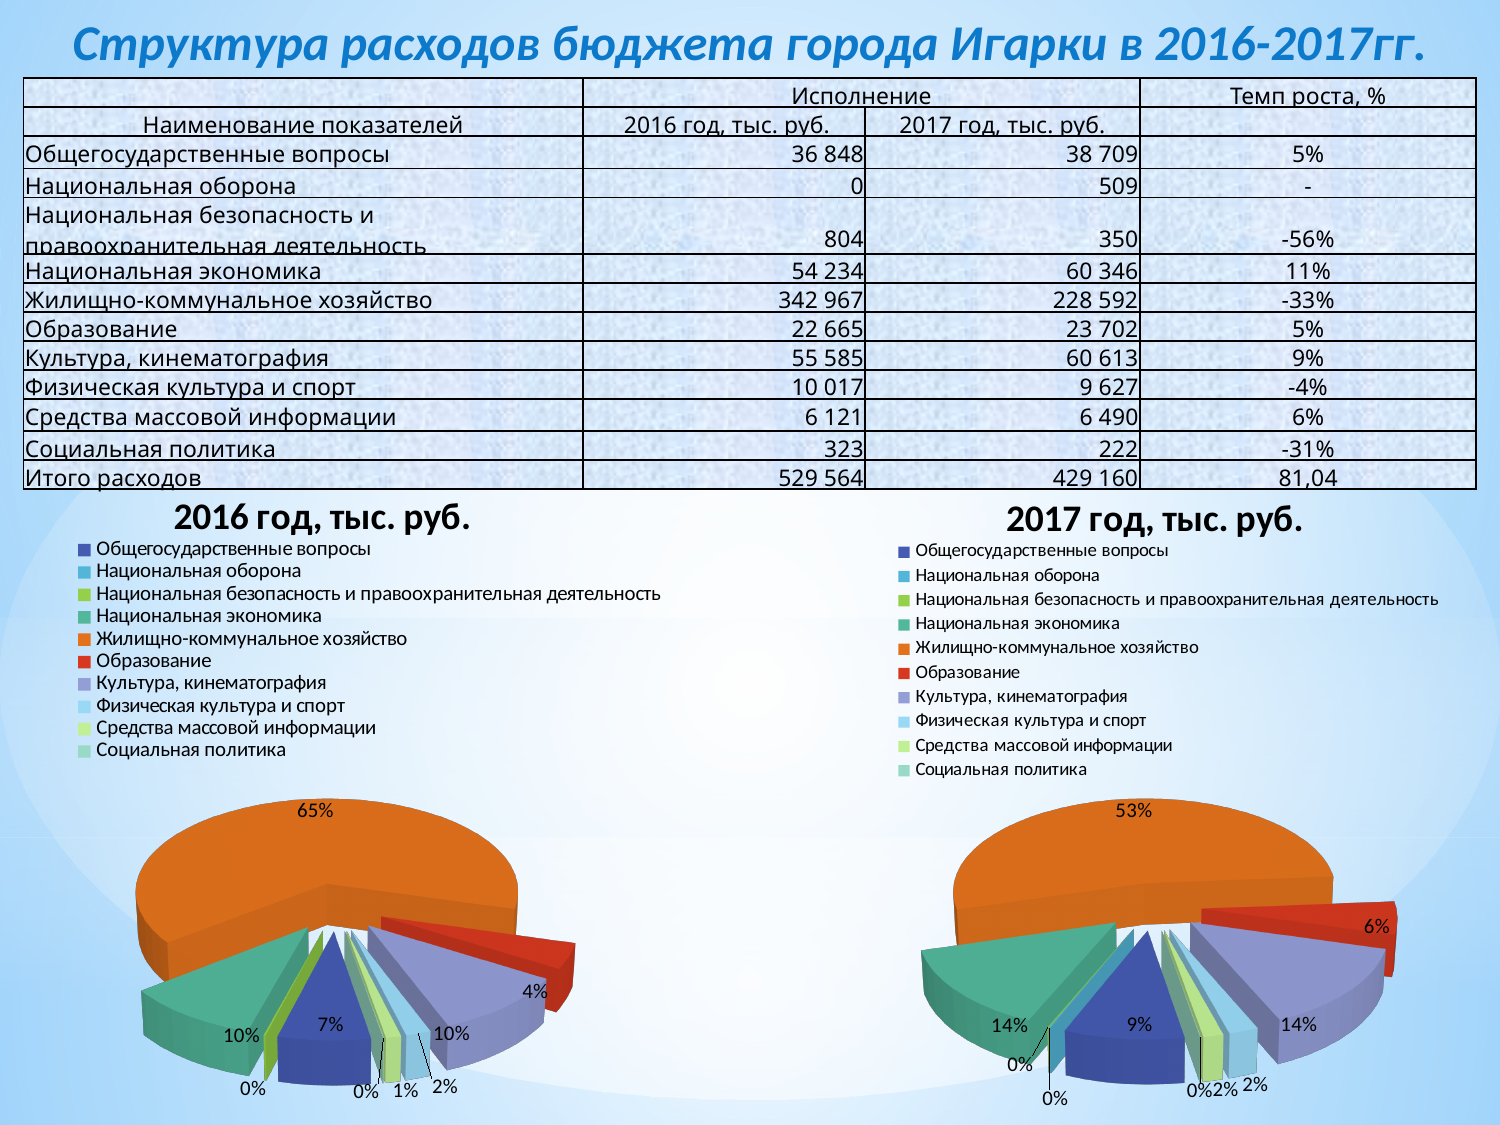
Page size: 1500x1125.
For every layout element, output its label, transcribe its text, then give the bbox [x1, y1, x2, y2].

table_cell 228 592 [866, 284, 1139, 311]
table_cell 9 627 [866, 371, 1139, 398]
table_cell Общегосударственные вопросы [24, 137, 582, 168]
table_cell Национальная экономика [24, 255, 582, 264]
table_header Исполнение [584, 79, 1139, 106]
table_cell 10 017 [716, 371, 864, 398]
table_cell -33% [1141, 284, 1475, 311]
table_cell 22 665 [716, 313, 864, 340]
table_cell 222 [866, 432, 1139, 459]
table_cell 9% [1141, 342, 1475, 369]
table_cell Наименование показателей [24, 108, 582, 135]
table_cell Национальная оборона [24, 169, 582, 197]
table_header Темп роста, % [1141, 79, 1475, 106]
table_cell 6% [1141, 400, 1475, 430]
table_cell 36 848 [584, 137, 864, 168]
table_cell 350 [866, 198, 1139, 253]
table_cell 804 [584, 198, 864, 253]
table_cell 0 [584, 169, 864, 197]
table_cell 60 346 [866, 255, 1139, 282]
table_cell 5% [1141, 137, 1475, 168]
table_cell 23 702 [866, 313, 1139, 340]
table_cell 2017 год, тыс. руб. [866, 108, 1139, 135]
table_cell 5% [1141, 313, 1475, 340]
table_cell 81,04 [1141, 461, 1475, 488]
table_cell -56% [1141, 198, 1475, 253]
table_cell 54 234 [584, 255, 864, 282]
table_cell - [1141, 169, 1475, 197]
table_header [24, 79, 582, 106]
table_cell 323 [716, 432, 864, 459]
chart [0, 266, 822, 1125]
chart [833, 491, 1496, 1125]
table_cell 55 585 [716, 342, 864, 369]
table_cell 38 709 [866, 137, 1139, 168]
table_cell 6 121 [716, 400, 864, 430]
text_box Структура расходов бюджета города Игарки в 2016-2017гг. [57, 3, 1443, 77]
table_cell 342 967 [716, 284, 864, 311]
table_cell 509 [866, 169, 1139, 197]
table_cell Национальная безопасность и правоохранительная деятельность [24, 198, 582, 253]
table_cell 60 613 [866, 342, 1139, 369]
table_cell -4% [1141, 371, 1475, 398]
table_cell 11% [1141, 255, 1475, 282]
table_cell -31% [1141, 432, 1475, 459]
table_cell 6 490 [866, 400, 1139, 430]
table_cell 2016 год, тыс. руб. [584, 108, 864, 135]
table_cell [1141, 108, 1475, 135]
table_cell 429 160 [866, 461, 1139, 488]
table_cell 529 564 [716, 461, 864, 488]
